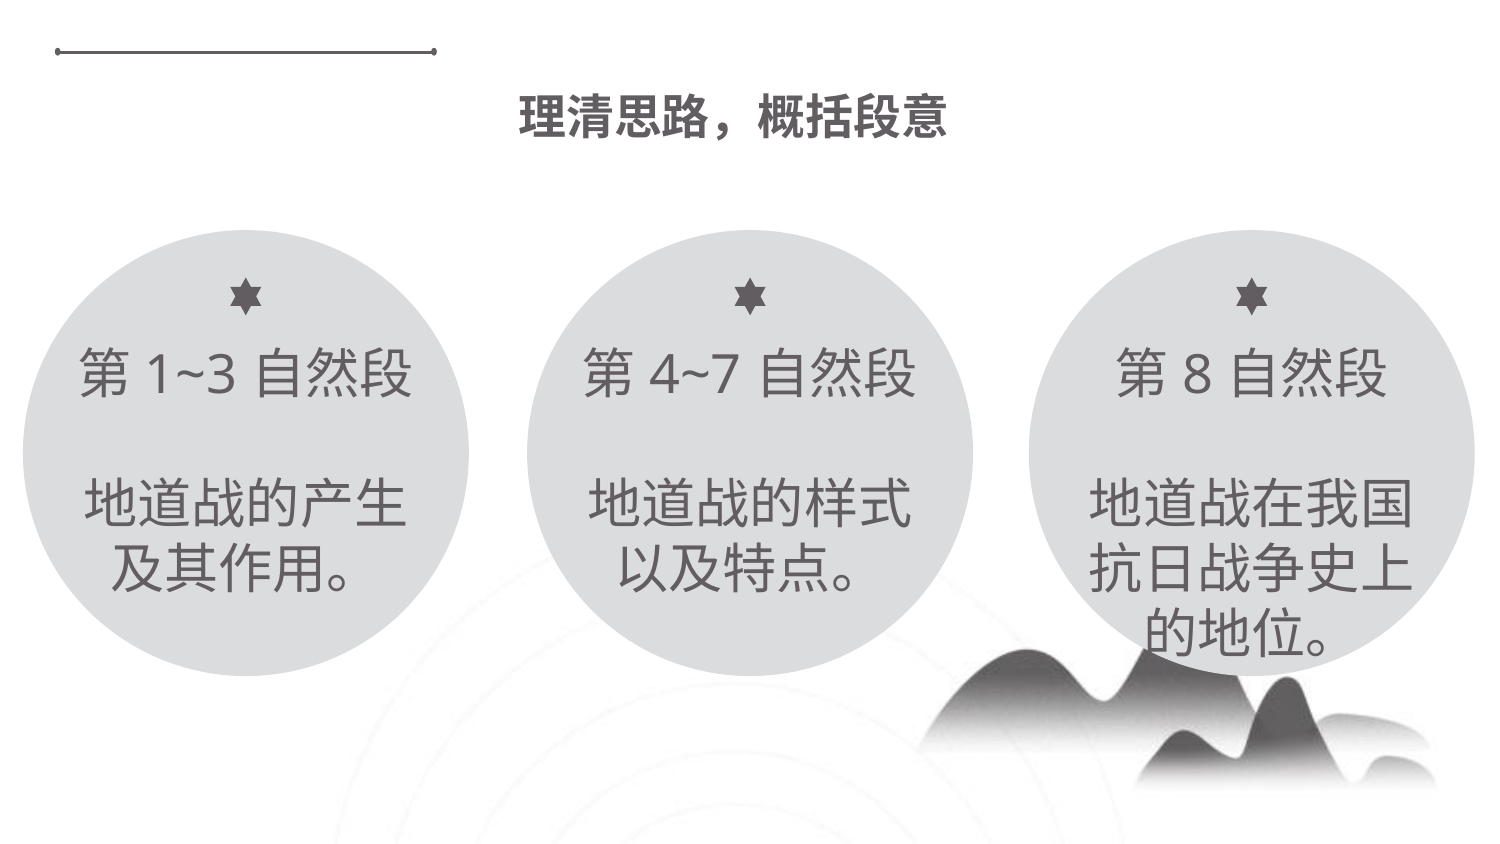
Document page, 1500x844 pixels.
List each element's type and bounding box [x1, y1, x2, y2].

picture [0, 0, 1500, 844]
text_box [55, 48, 436, 55]
